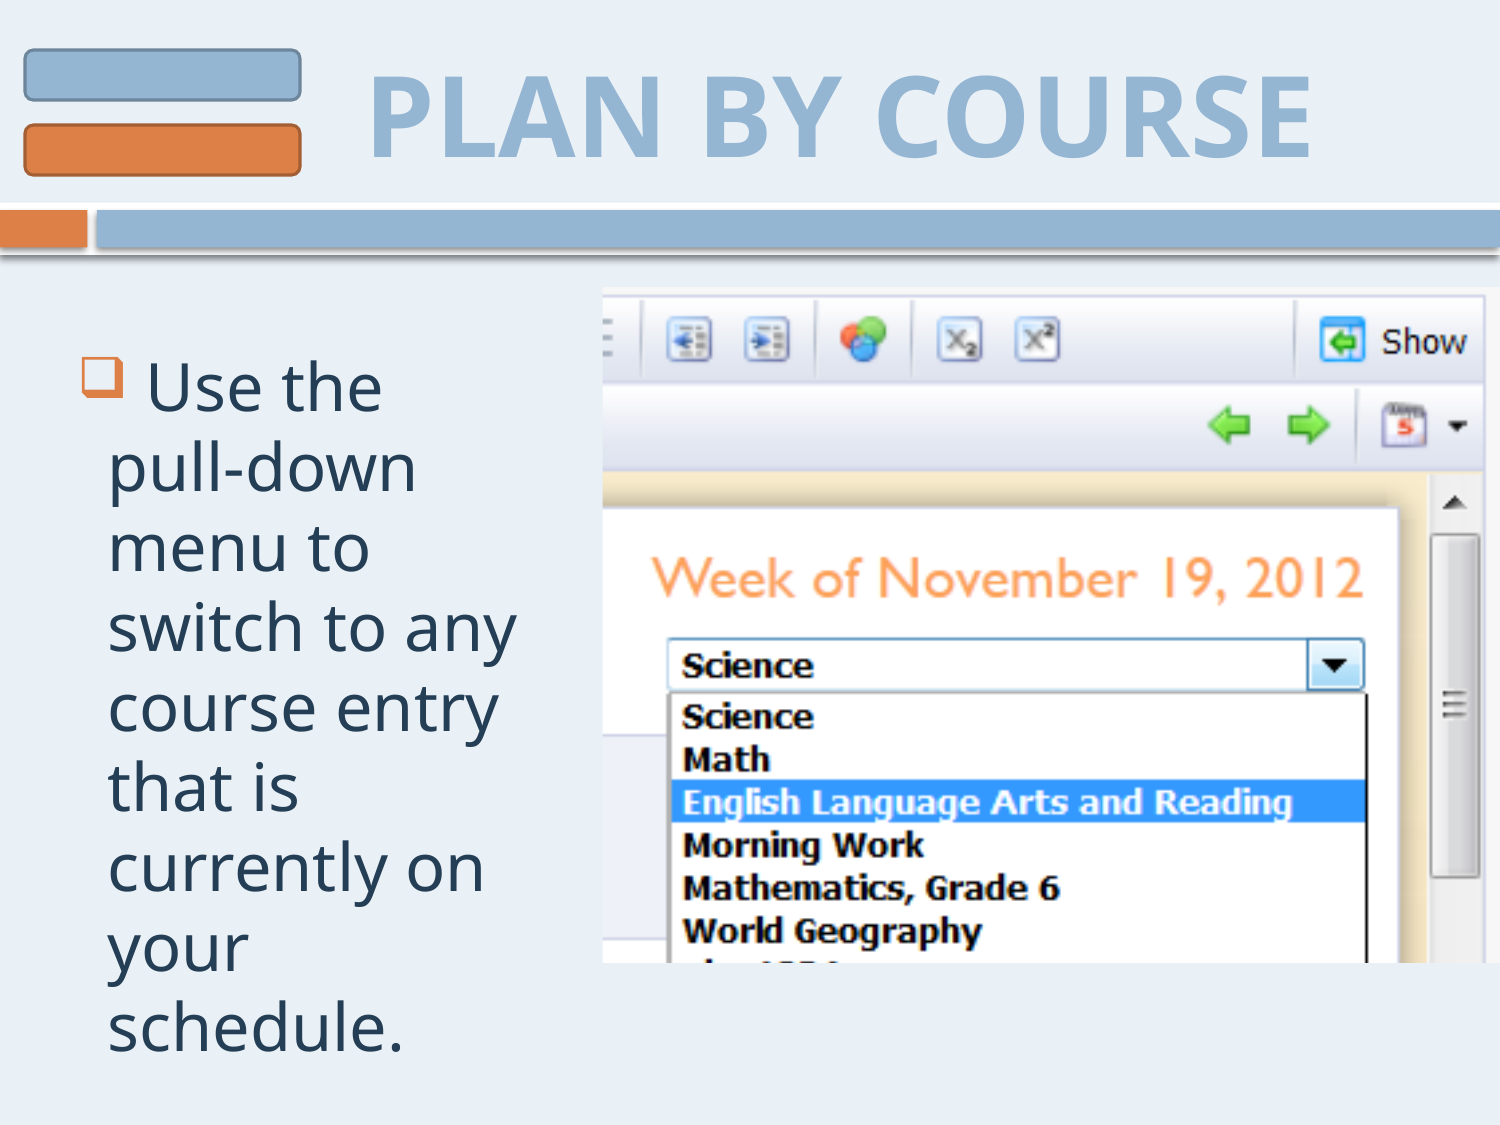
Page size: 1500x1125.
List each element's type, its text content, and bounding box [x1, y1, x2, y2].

text_box [23, 48, 302, 102]
text_box Use the pull-down menu to switch to any course entry that is currently on your schedule. [62, 337, 550, 1125]
text_box PLAN BY COURSE [350, 12, 1500, 213]
picture [602, 287, 1500, 963]
text_box [23, 123, 302, 177]
